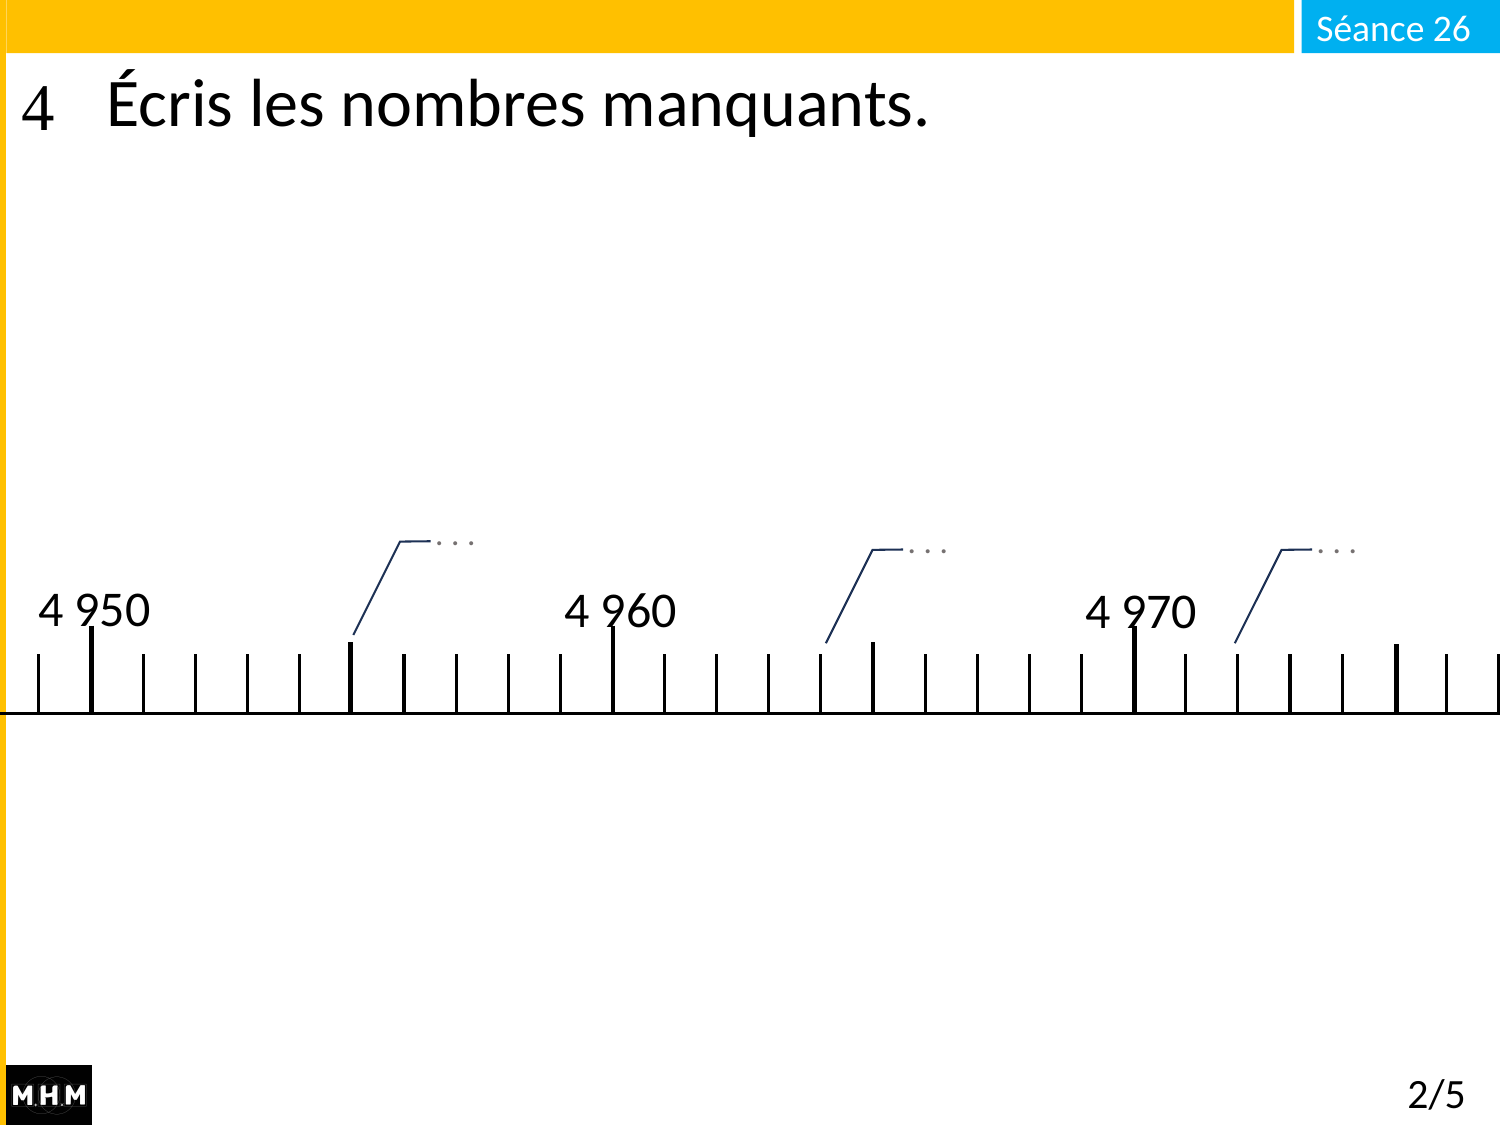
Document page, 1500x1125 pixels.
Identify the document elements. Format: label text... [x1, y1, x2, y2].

list 2/5 [1373, 1064, 1500, 1125]
text_box . . . [1242, 493, 1382, 625]
title Écris les nombres manquants. [91, 60, 1385, 150]
text_box . . . [833, 493, 973, 625]
text_box 4 950 [23, 568, 174, 625]
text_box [0, 625, 1500, 716]
picture [6, 1065, 92, 1125]
text_box 4 970 [1070, 571, 1221, 625]
text_box 4 960 [549, 570, 718, 625]
text_box . . . [357, 485, 501, 625]
